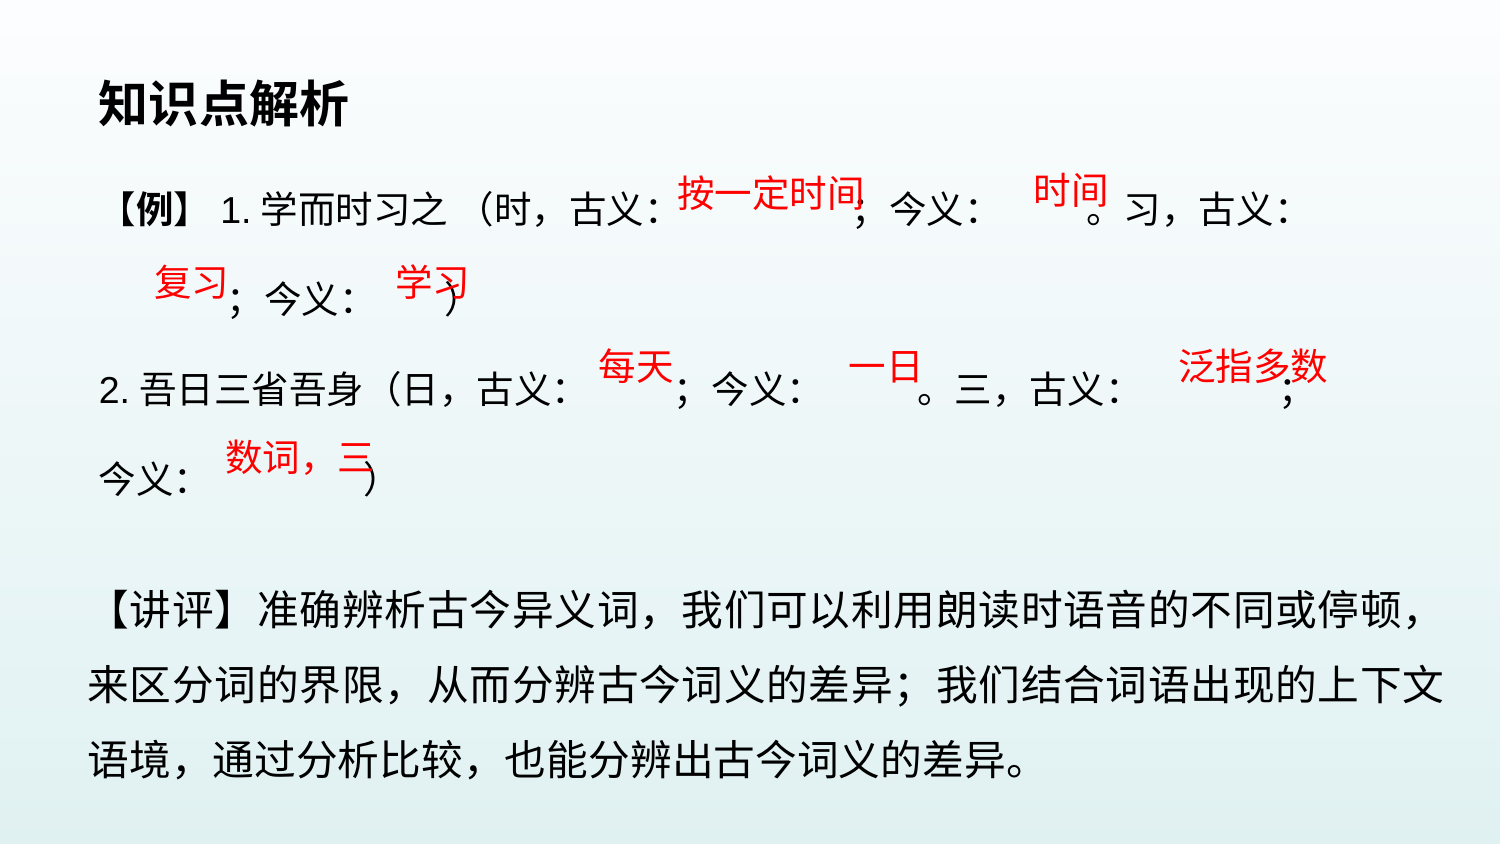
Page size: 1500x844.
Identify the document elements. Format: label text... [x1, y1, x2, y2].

text_box 知识点解析 [84, 71, 368, 134]
text_box 数词，三 [210, 426, 431, 487]
text_box 每天 [583, 335, 711, 396]
text_box 学习 [380, 251, 519, 311]
text_box 泛指多数 [1163, 335, 1350, 396]
text_box 【例】1.学而时习之 （时，古义： ；今义： 。习，古义： ；今义： ） 2.吾日三省吾身（日，古义： ；今义： 。三，古义： ； 今义： ） [84, 133, 1448, 508]
text_box 复习 [122, 251, 271, 312]
text_box 时间 [1019, 160, 1142, 220]
text_box 【讲评】准确辨析古今异义词，我们可以利用朗读时语音的不同或停顿，来区分词的界限，从而分辨古今词义的差异；我们结合词语出现的上下文语境，通过分析比较，也能分辨出古今词义的差异。 [72, 551, 1460, 792]
text_box 一日 [834, 335, 961, 396]
text_box 按一定时间 [662, 162, 920, 223]
